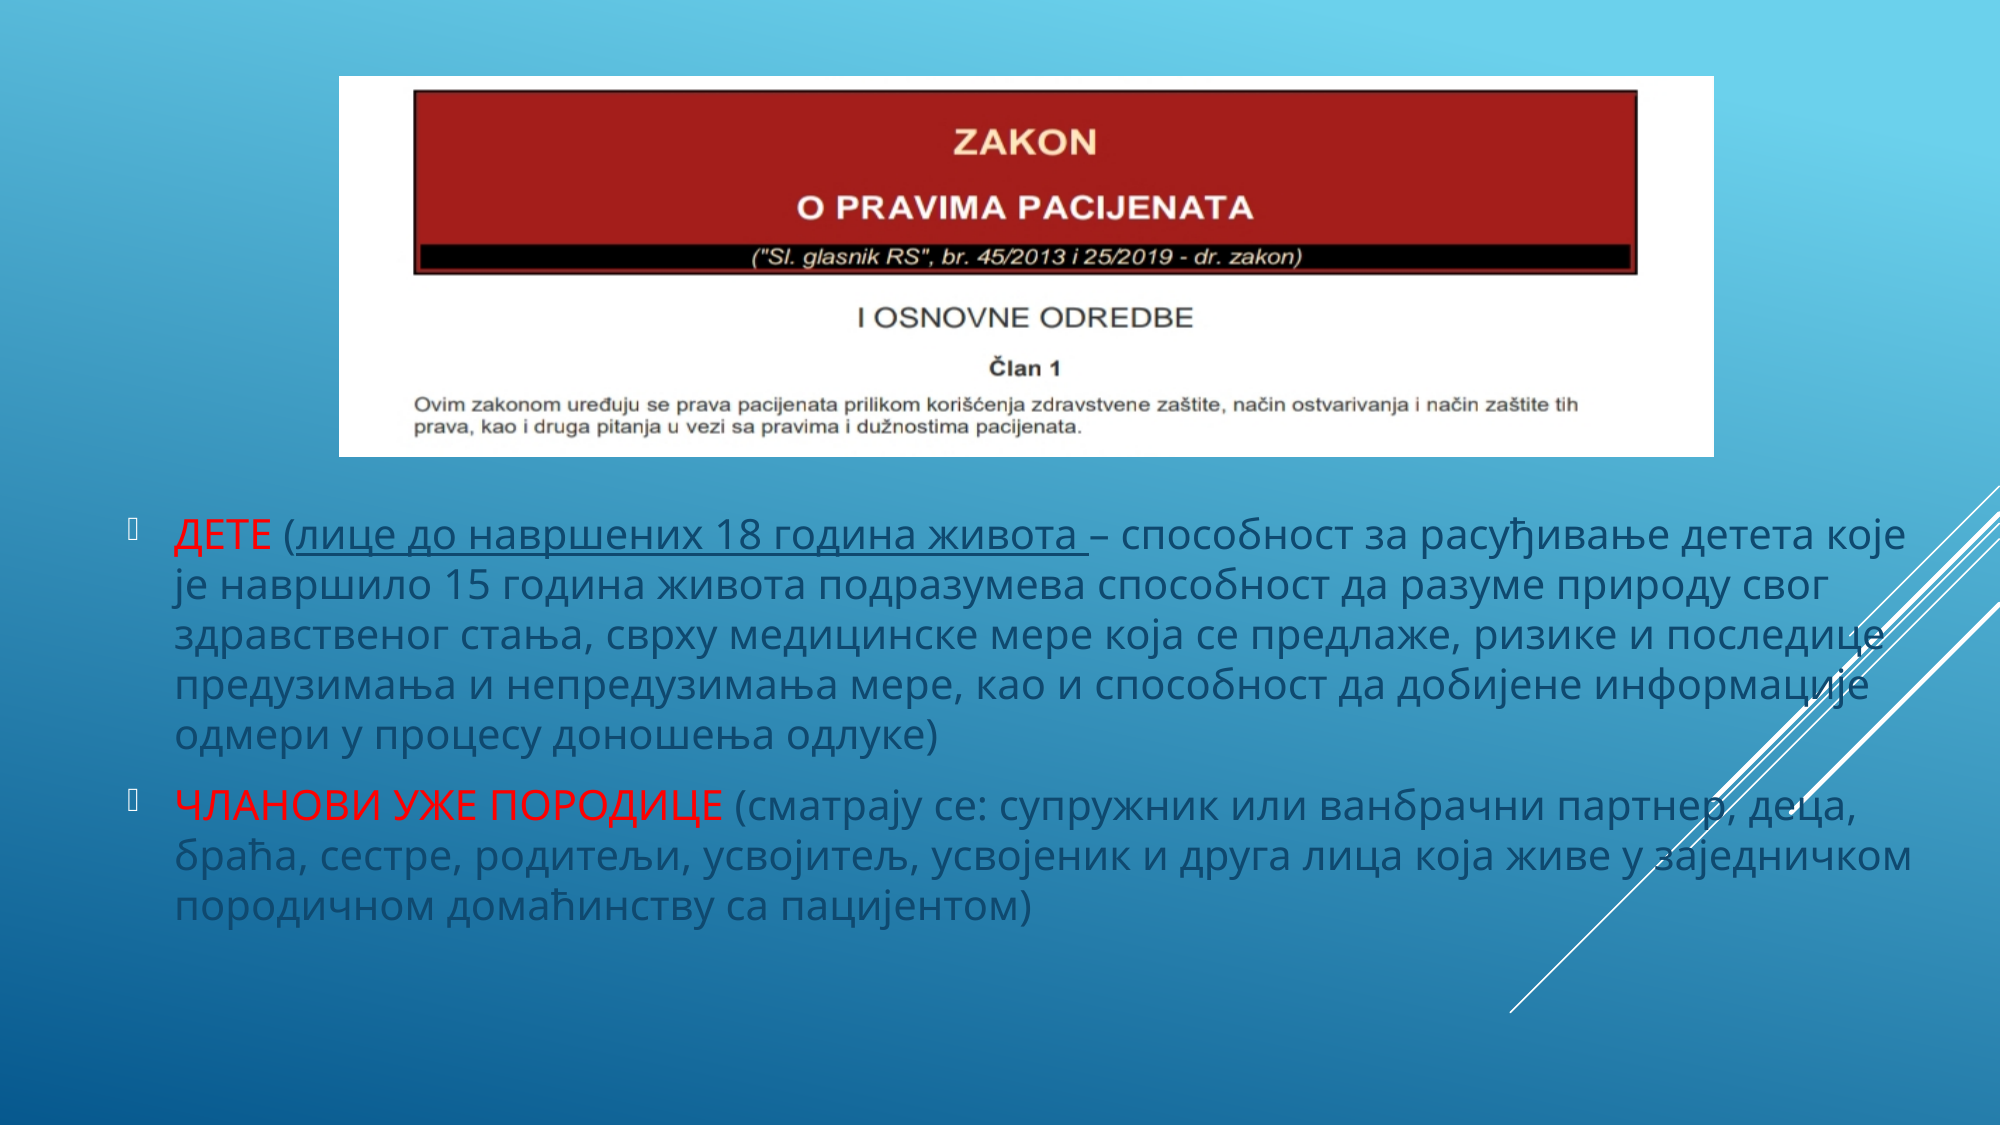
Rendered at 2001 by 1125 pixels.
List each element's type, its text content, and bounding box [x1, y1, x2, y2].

list ДЕТЕ (лице до навршених 18 година живота – способност за расуђивање детета које је навршило 15 година живота подразумева способност да разуме природу свог здравственог стања, сврху медицинске мере која се предлаже, ризике и последице предузимања и непредузимања мере, као и способност да добијене информације одмери у процесу доношења одлуке) ЧЛАНОВИ УЖЕ ПОРОДИЦЕ (сматрају се: супружник или ванбрачни партнер, деца, браћа, сестре, родитељи, усвојитељ, усвојеник и друга лица која живе у заједничком породичном домаћинству са пацијентом) [112, 210, 1960, 1084]
picture [339, 76, 1714, 458]
